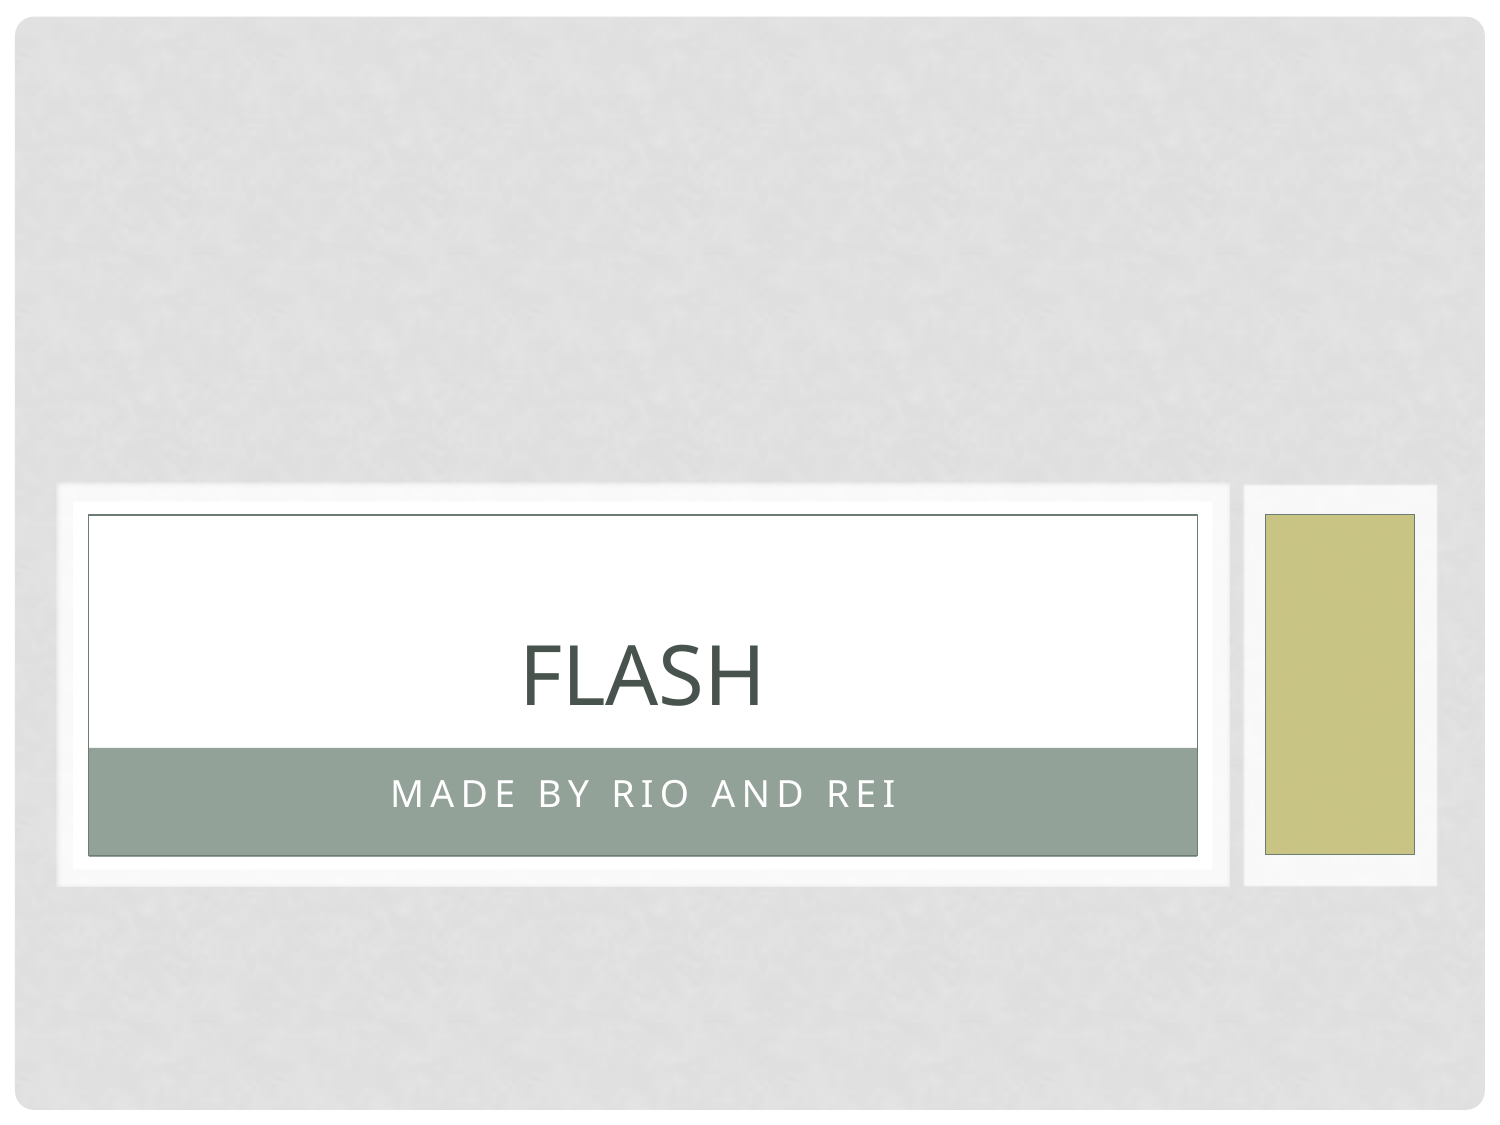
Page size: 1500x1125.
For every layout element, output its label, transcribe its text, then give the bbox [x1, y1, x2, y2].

subtitle Made by Rio and Rei [105, 762, 1181, 838]
title Flash [99, 529, 1187, 730]
